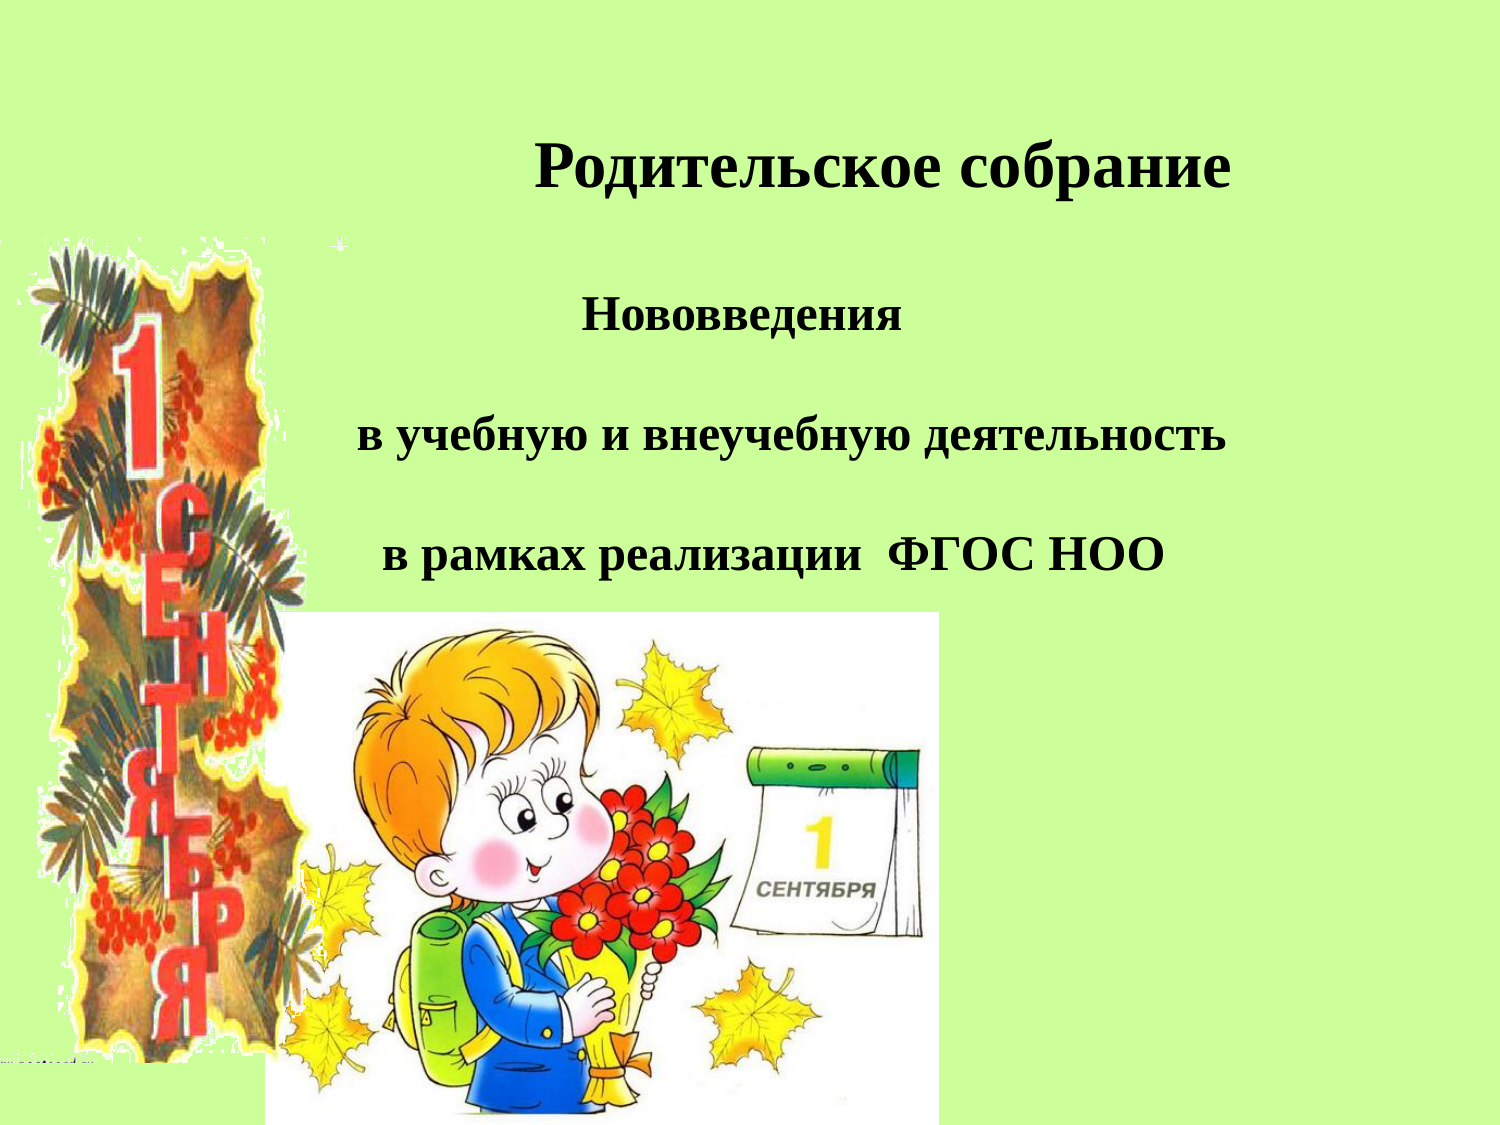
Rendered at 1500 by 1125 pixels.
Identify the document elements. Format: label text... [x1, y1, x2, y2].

picture [0, 237, 940, 1125]
text_box Родительское собрание Нововведения в учебную и внеучебную деятельность в рамках реализации ФГОС НОО [242, 113, 1258, 649]
